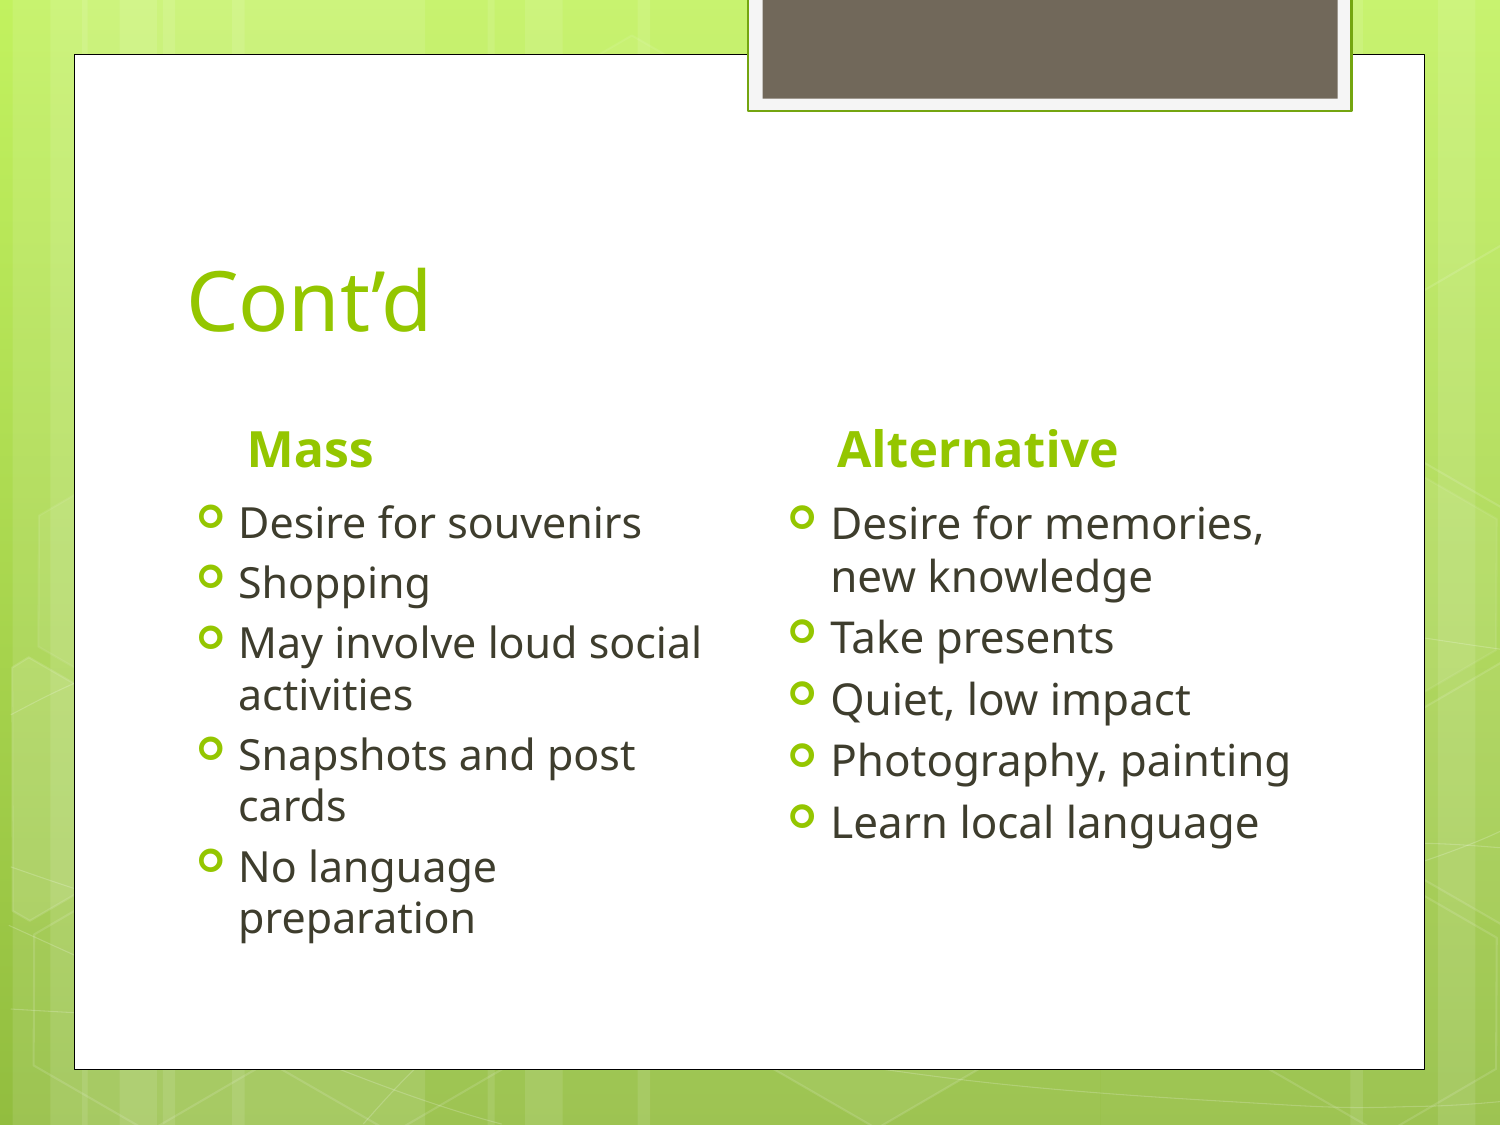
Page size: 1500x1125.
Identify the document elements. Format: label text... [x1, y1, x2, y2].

list Mass [231, 379, 734, 485]
list Alternative [822, 379, 1324, 485]
list Desire for memories, new knowledge Take presents Quiet, low impact Photography, painting Learn local language [761, 487, 1323, 954]
list Desire for souvenirs Shopping May involve loud social activities Snapshots and post cards No language preparation [170, 487, 732, 954]
title Cont’d [171, 168, 1324, 357]
